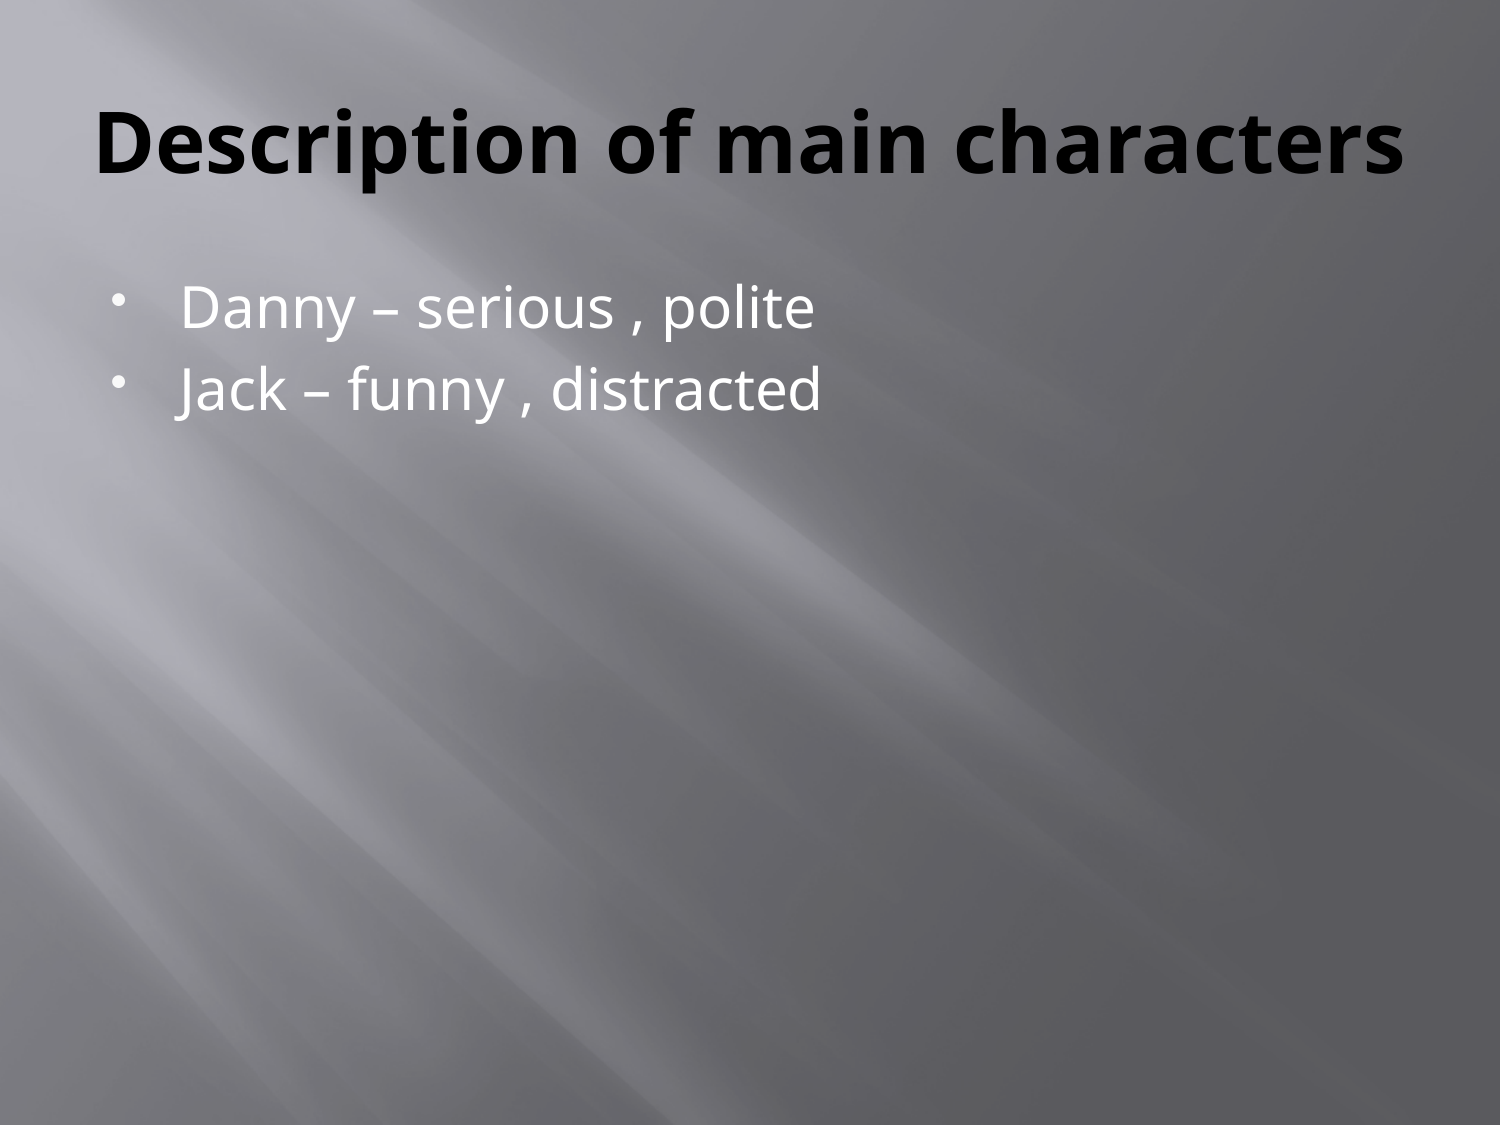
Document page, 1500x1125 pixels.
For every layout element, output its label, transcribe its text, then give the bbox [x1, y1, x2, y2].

list Danny – serious , polite Jack – funny , distracted [75, 262, 1425, 1035]
title Description of main characters [75, 45, 1425, 233]
